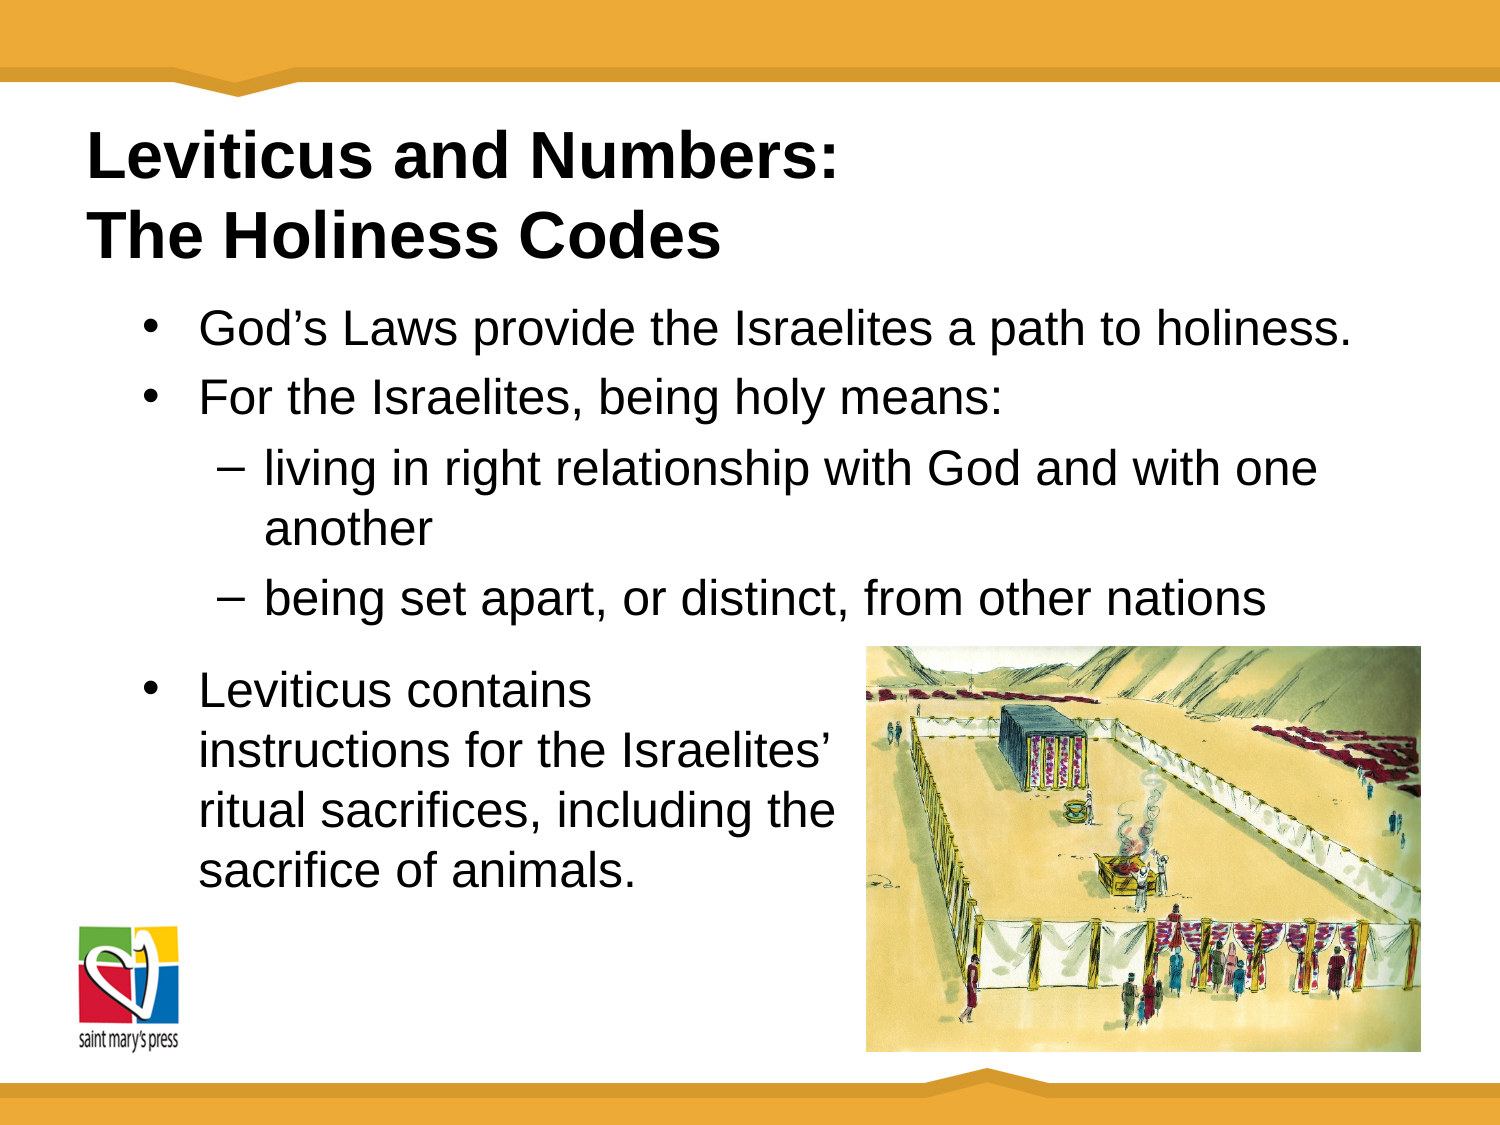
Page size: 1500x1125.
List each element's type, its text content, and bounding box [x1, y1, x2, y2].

list God’s Laws provide the Israelites a path to holiness. For the Israelites, being holy means: living in right relationship with God and with one another being set apart, or distinct, from other nations [127, 287, 1393, 650]
text_box Leviticus contains instructions for the Israelites’ ritual sacrifices, including the sacrifice of animals. [127, 650, 862, 975]
title Leviticus and Numbers: The Holiness Codes [71, 147, 1421, 236]
picture [0, 0, 1500, 1125]
